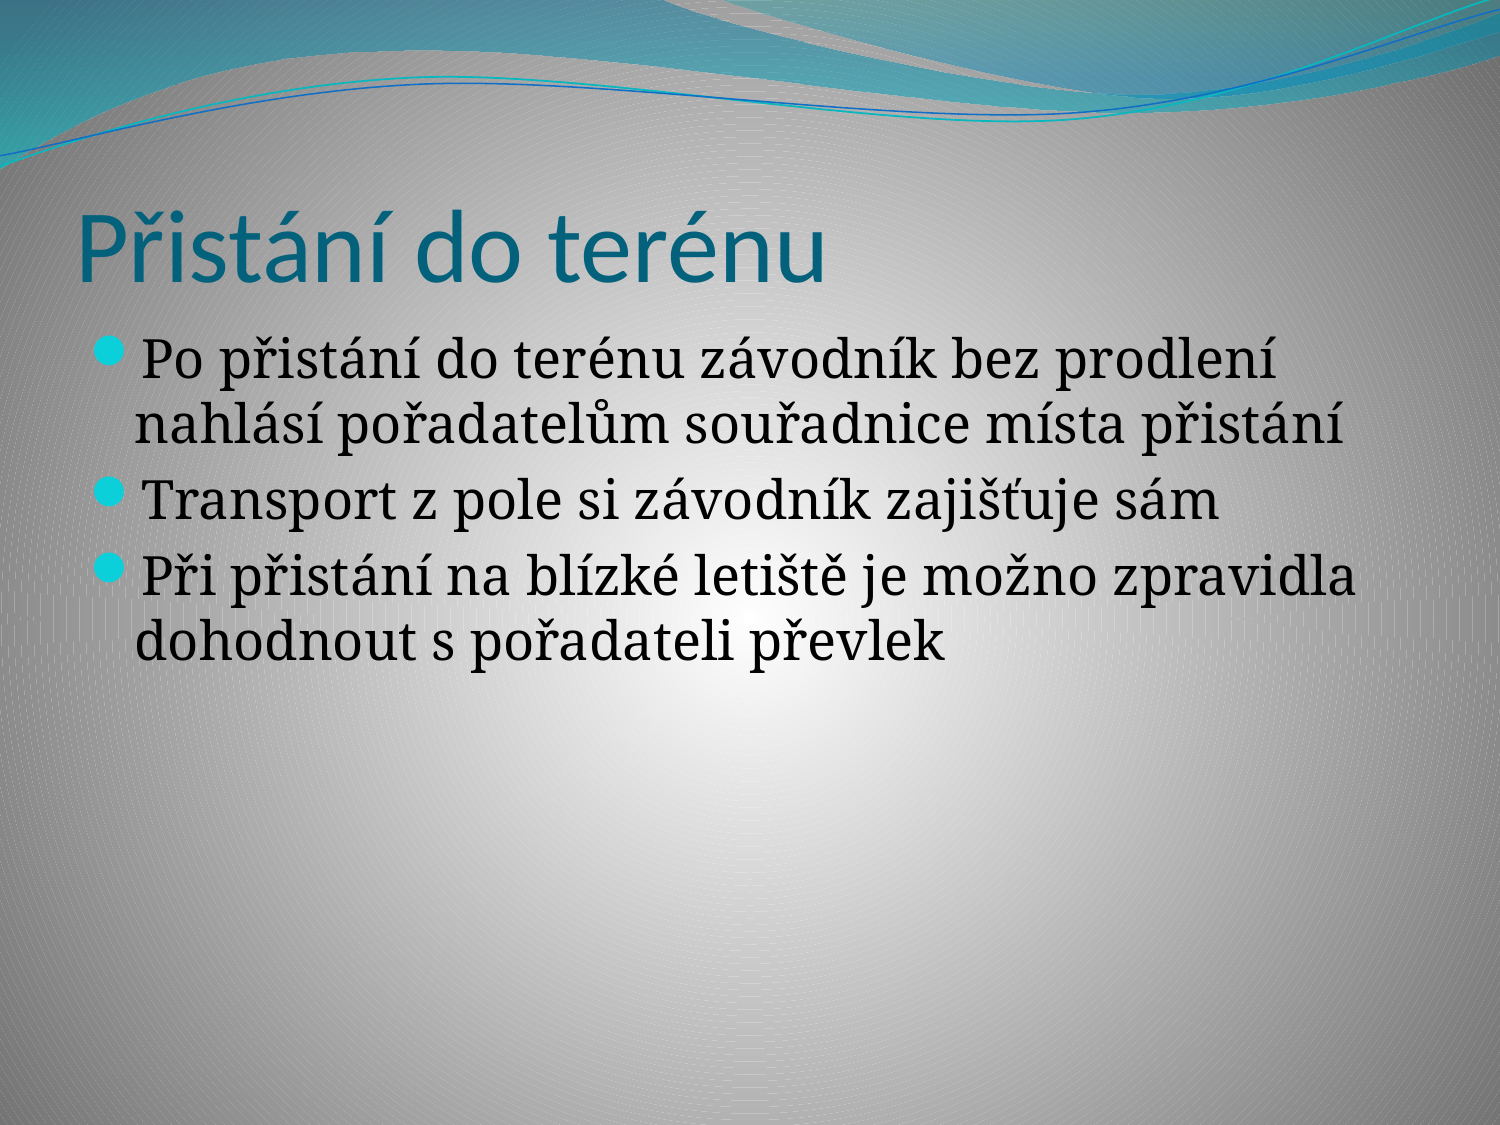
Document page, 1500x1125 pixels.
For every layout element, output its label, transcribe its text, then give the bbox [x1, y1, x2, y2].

list Po přistání do terénu závodník bez prodlení nahlásí pořadatelům souřadnice místa přistání Transport z pole si závodník zajišťuje sám Při přistání na blízké letiště je možno zpravidla dohodnout s pořadateli převlek [75, 317, 1425, 1038]
title Přistání do terénu [75, 115, 1425, 303]
